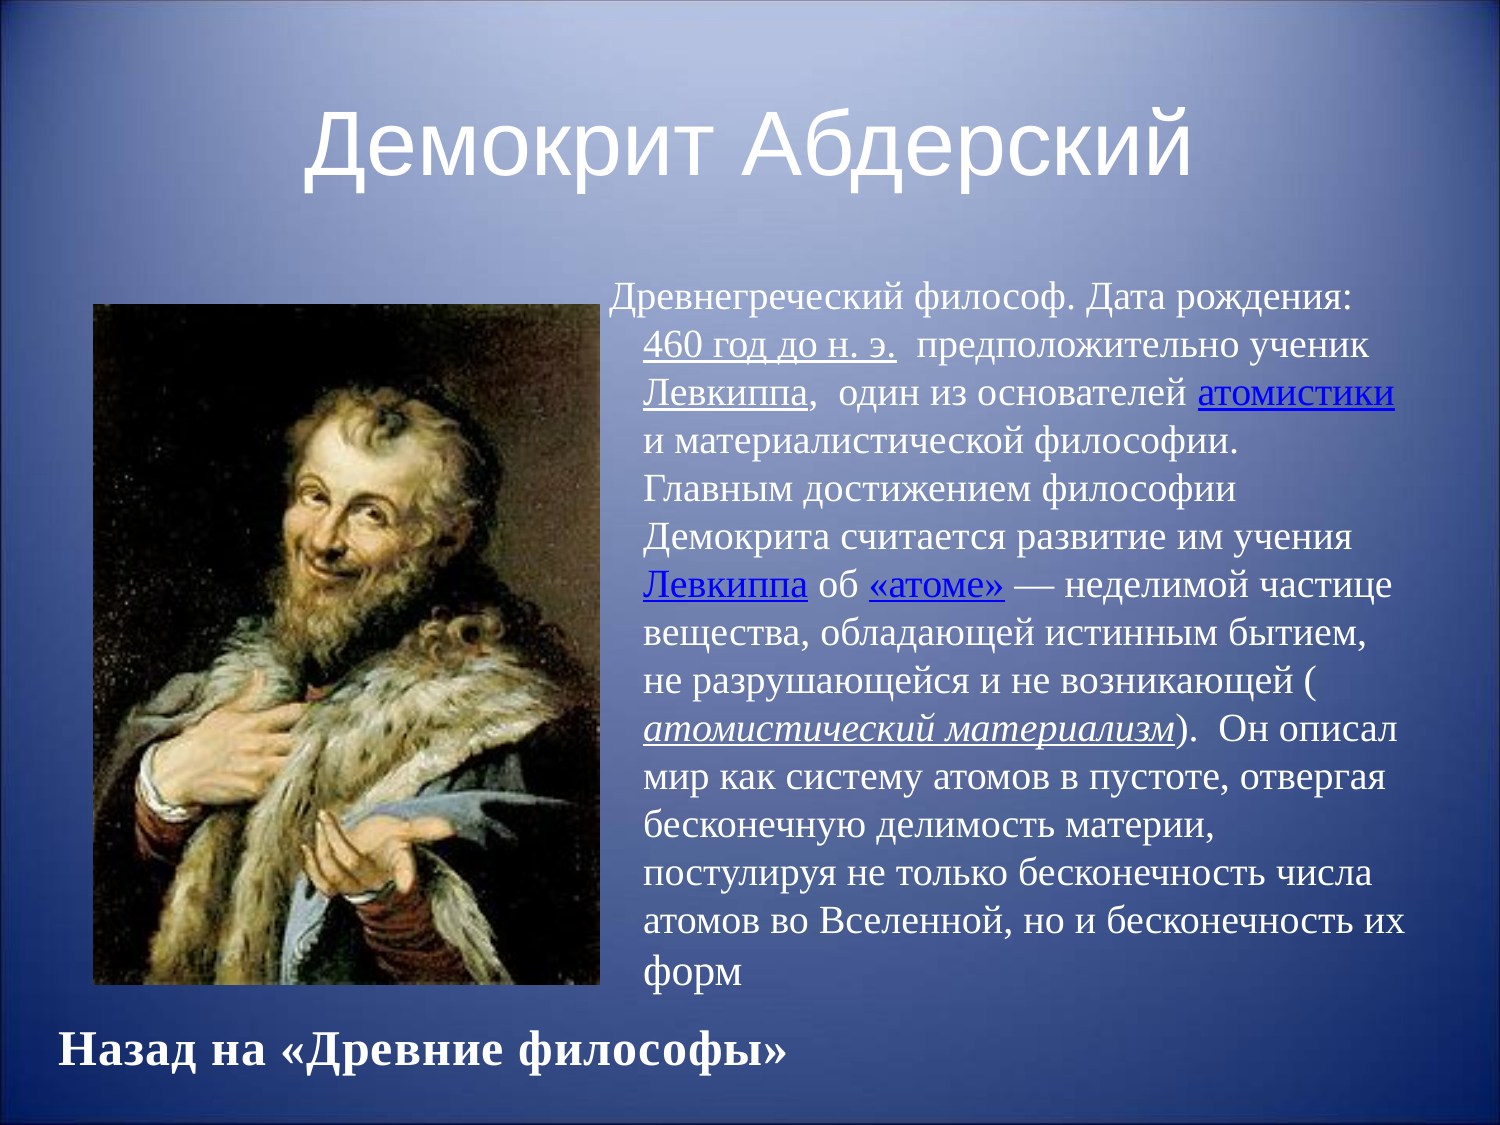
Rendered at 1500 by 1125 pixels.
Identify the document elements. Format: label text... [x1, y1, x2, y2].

text_box Назад на «Древние философы» [43, 1007, 805, 1083]
list Древнегреческий философ. Дата рождения: 460 год до н. э. предположительно ученик Левкиппа, один из основателей атомистики и материалистической философии. Главным достижением философии Демокрита считается развитие им учения Левкиппа об «атоме» — неделимой частице вещества, обладающей истинным бытием, не разрушающейся и не возникающей (атомистический материализм). Он описал мир как систему атомов в пустоте, отвергая бесконечную делимость материи, постулируя не только бесконечность числа атомов во Вселенной, но и бесконечность их форм [573, 262, 1426, 1079]
title Демокрит Абдерский [74, 44, 1426, 233]
picture [0, 0, 1500, 1125]
